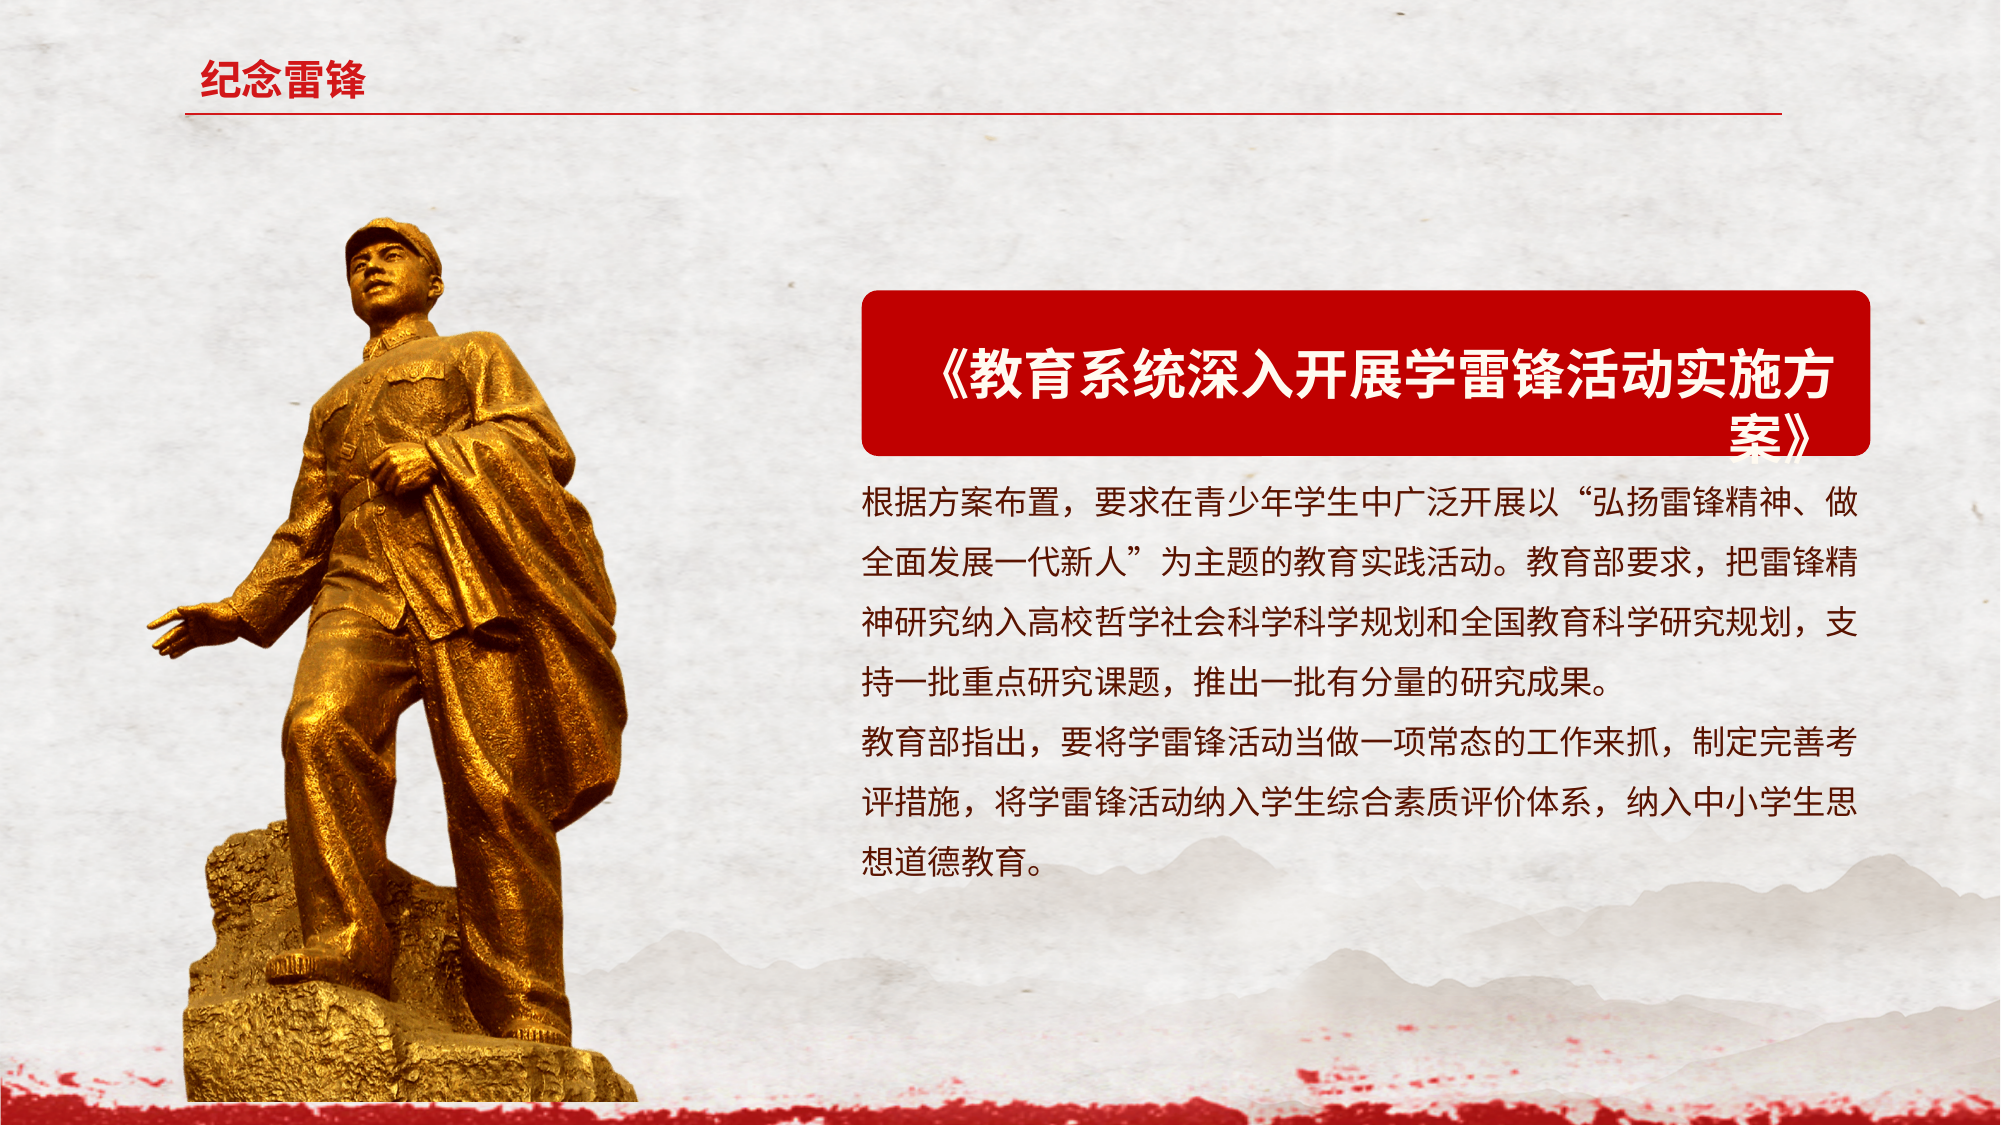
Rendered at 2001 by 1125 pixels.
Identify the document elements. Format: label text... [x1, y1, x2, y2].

text_box 纪念雷锋 [185, 30, 752, 111]
text_box 根据方案布置，要求在青少年学生中广泛开展以“弘扬雷锋精神、做全面发展一代新人”为主题的教育实践活动。教育部要求，把雷锋精神研究纳入高校哲学社会科学科学规划和全国教育科学研究规划，支持一批重点研究课题，推出一批有分量的研究成果。 教育部指出，要将学雷锋活动当做一项常态的工作来抓，制定完善考评措施，将学雷锋活动纳入学生综合素质评价体系，纳入中小学生思想道德教育。 [846, 454, 1886, 889]
picture [0, 0, 2001, 1125]
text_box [843, 289, 1871, 480]
